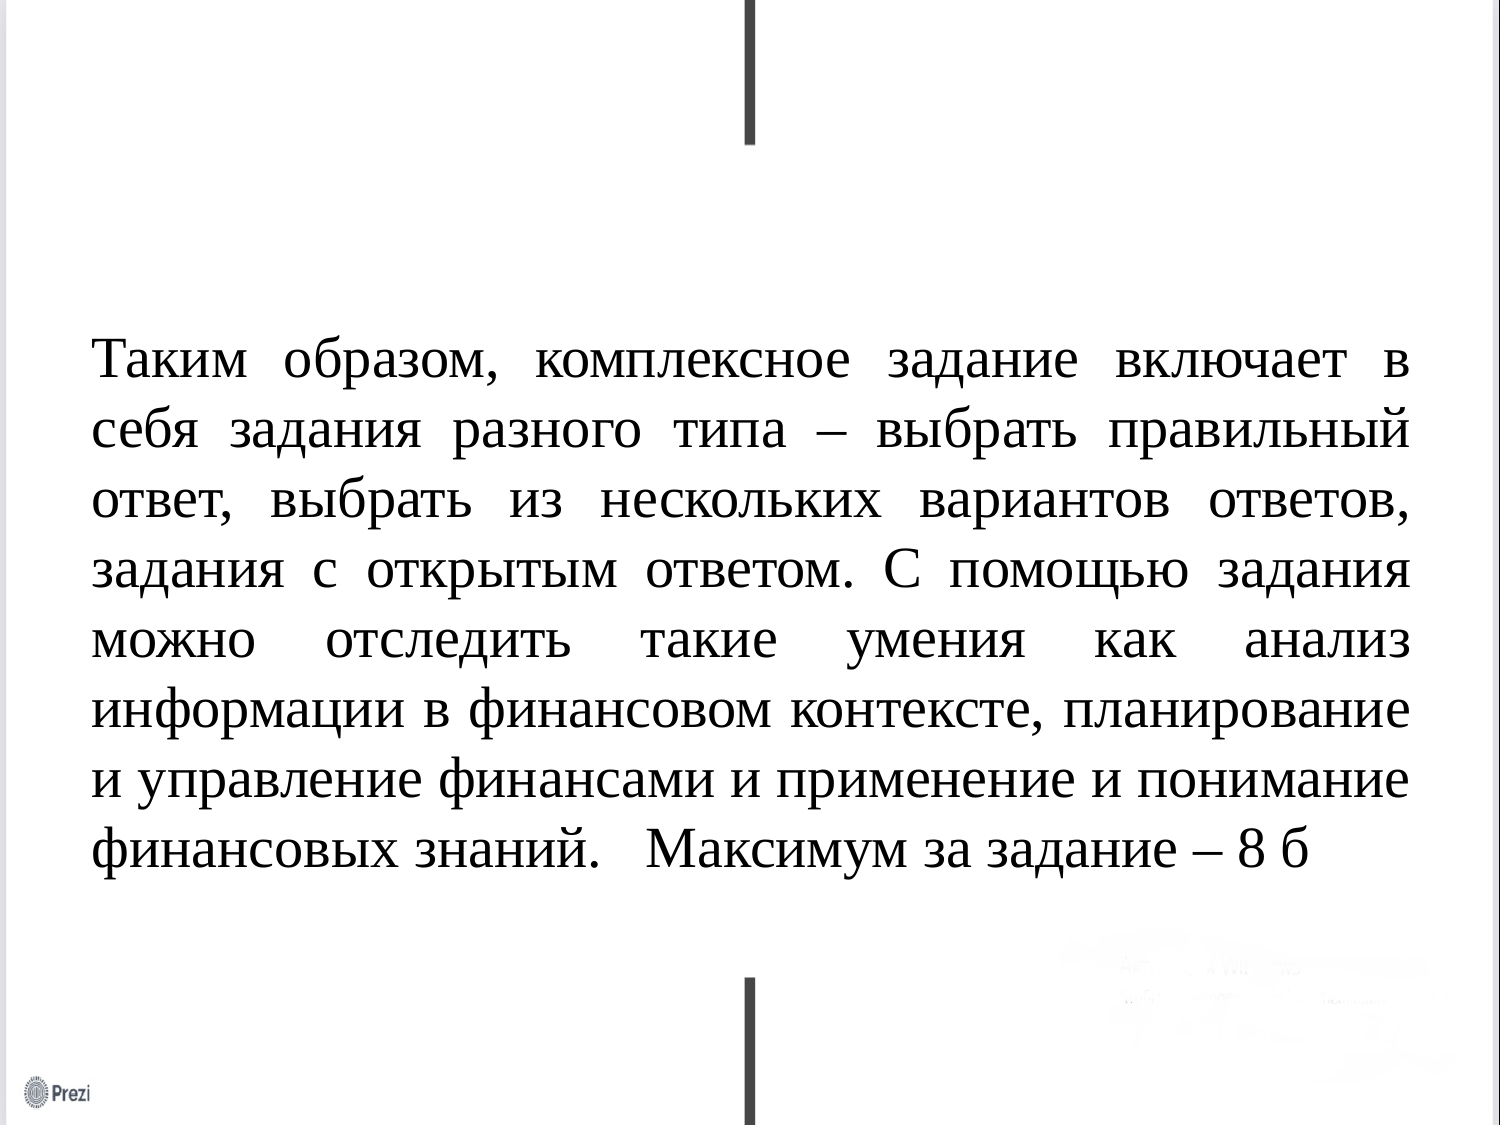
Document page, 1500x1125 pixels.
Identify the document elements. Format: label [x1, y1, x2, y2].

list [0, 0, 1500, 1125]
